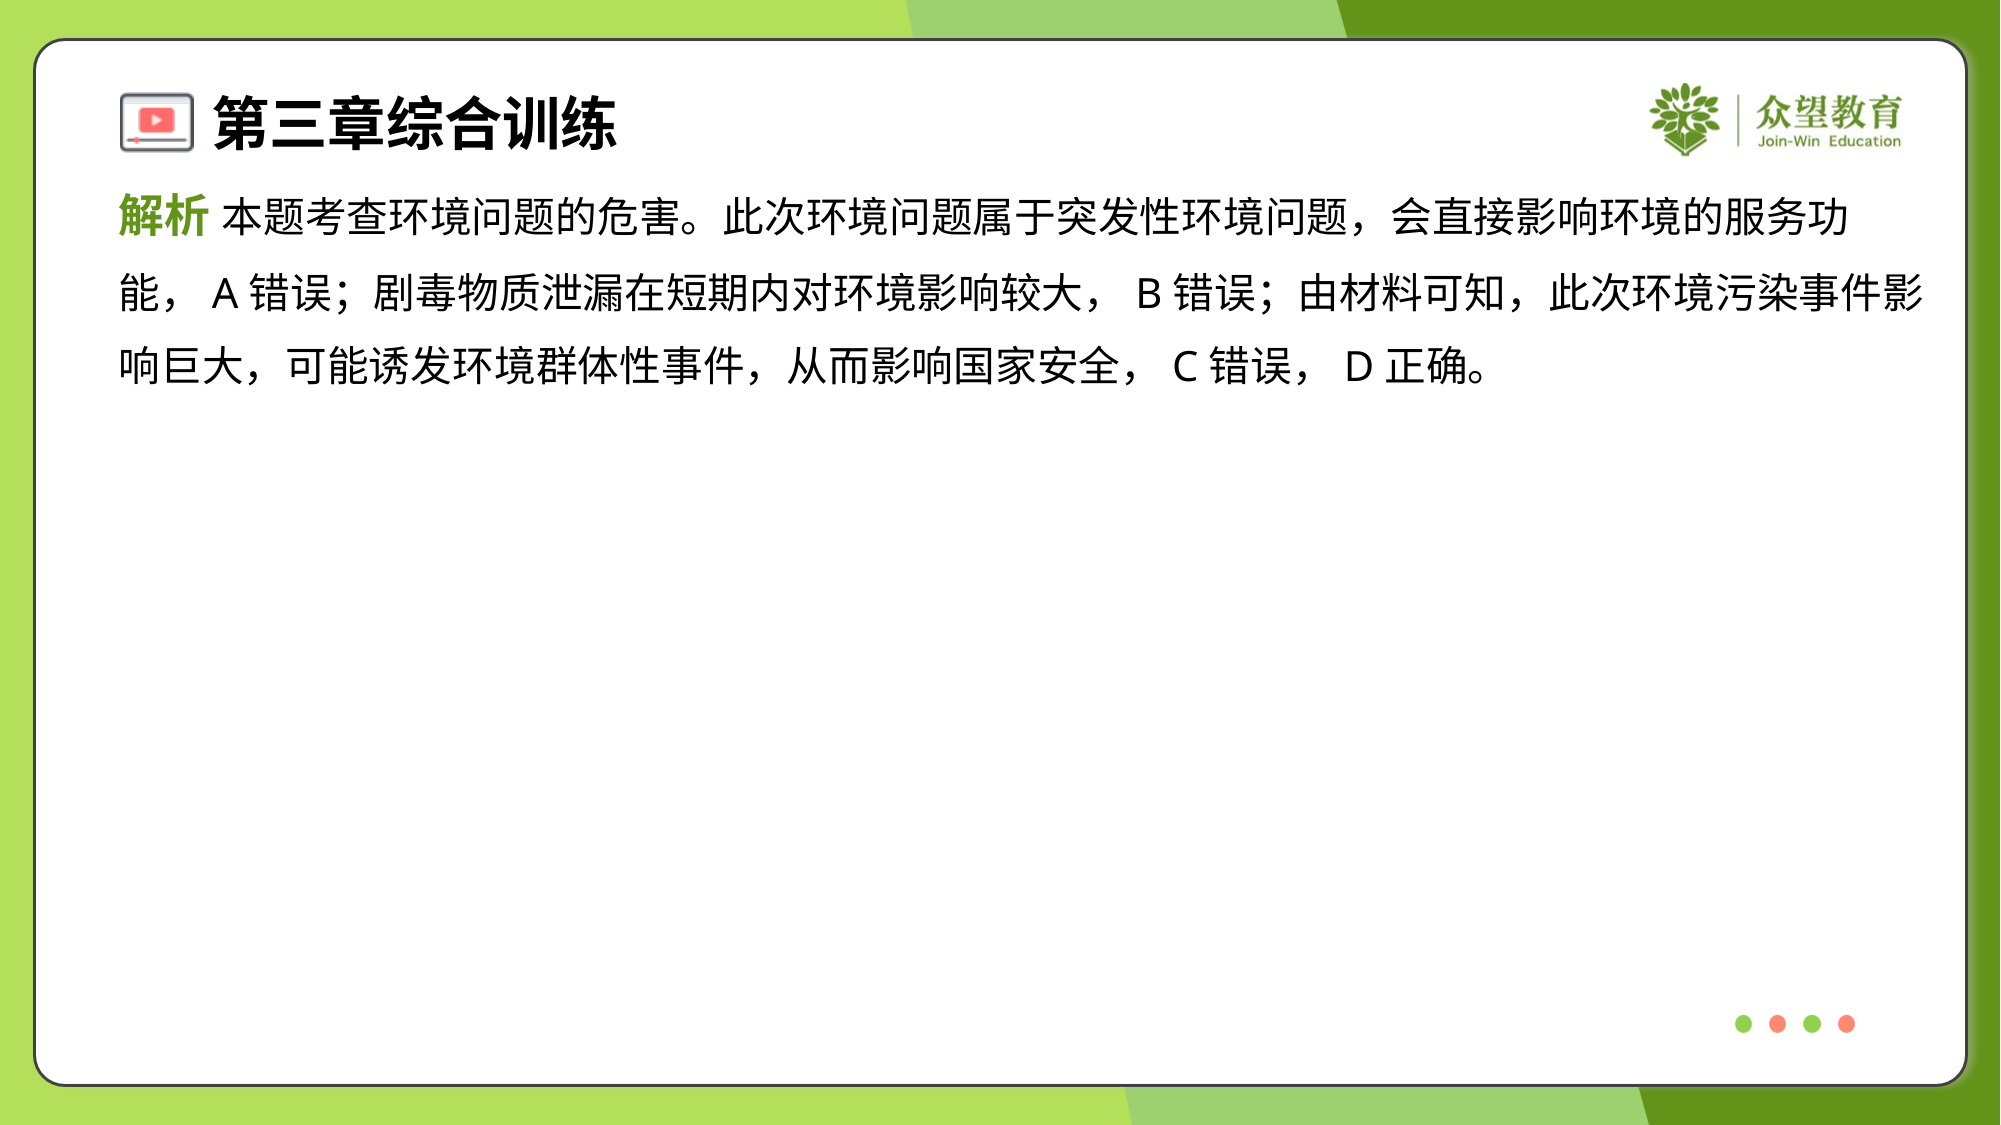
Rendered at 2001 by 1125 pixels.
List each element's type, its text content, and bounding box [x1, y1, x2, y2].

picture [0, 0, 2000, 1125]
text_box 解析 本题考查环境问题的危害。此次环境问题属于突发性环境问题，会直接影响环境的服务功 能，A错误；剧毒物质泄漏在短期内对环境影响较大，B错误；由材料可知，此次环境污染事件影 响巨大，可能诱发环境群体性事件，从而影响国家安全，C错误，D正确。 [118, 164, 1883, 383]
